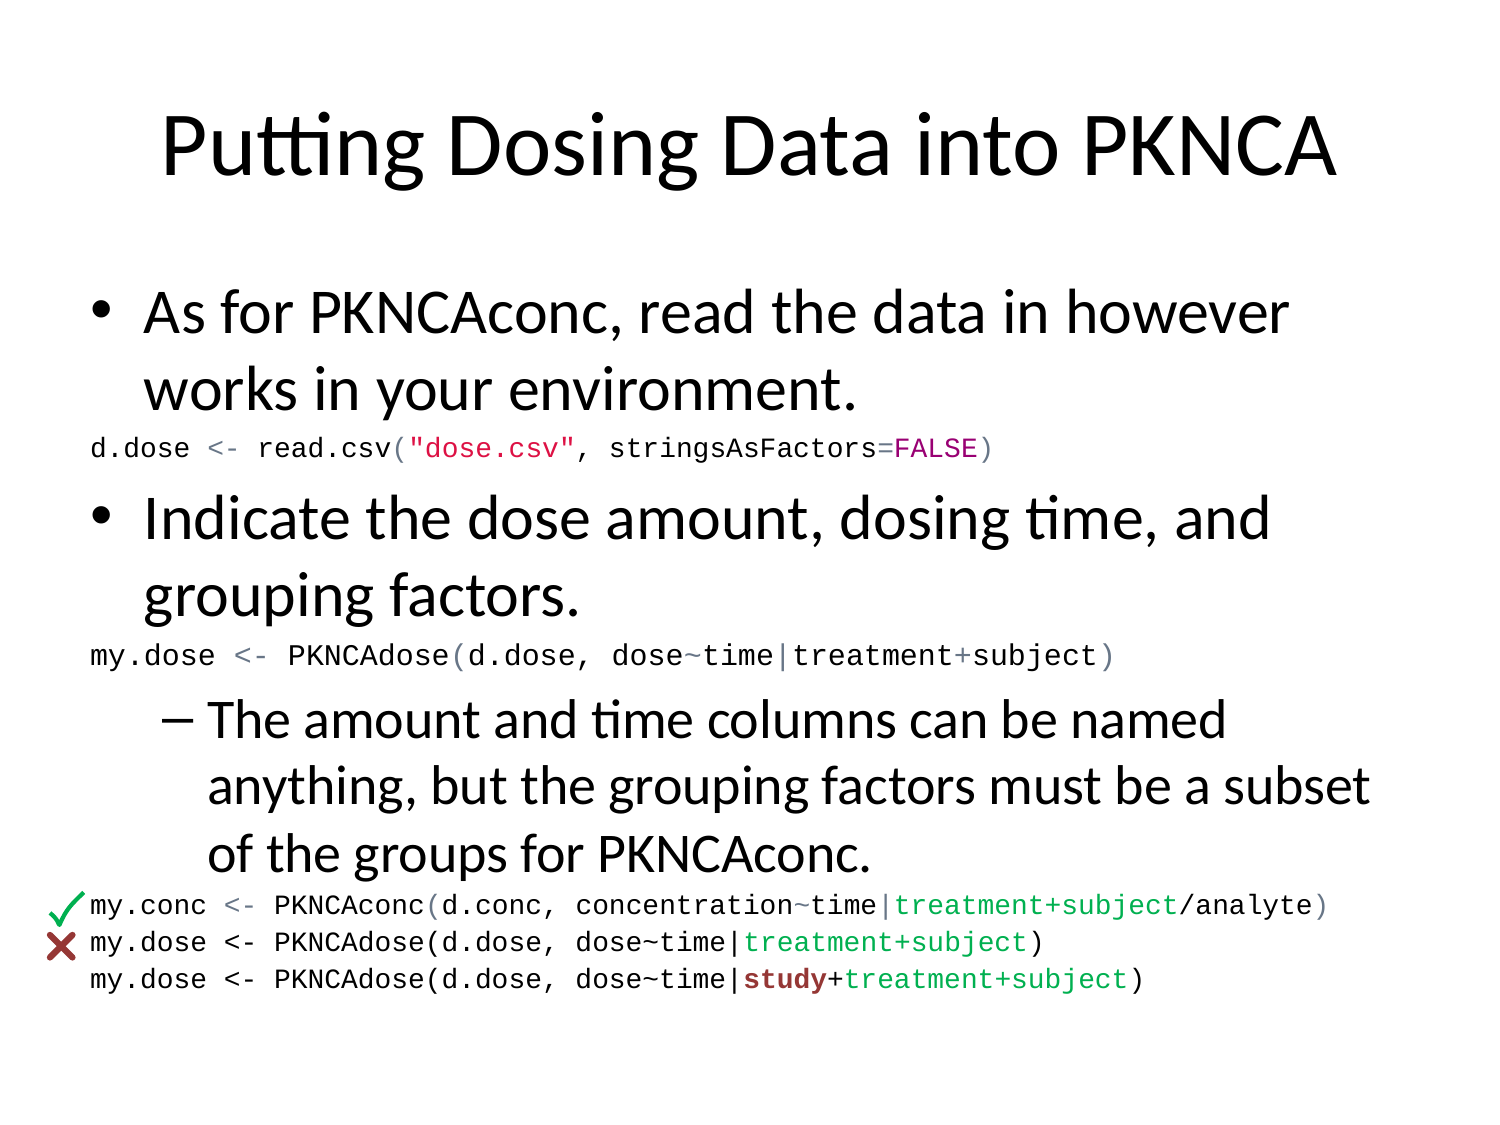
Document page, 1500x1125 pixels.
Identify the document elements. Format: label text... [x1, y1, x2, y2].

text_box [49, 934, 73, 958]
list As for PKNCAconc, read the data in however works in your environment. d.dose <- read.csv("dose.csv", stringsAsFactors=FALSE) Indicate the dose amount, dosing time, and grouping factors. my.dose <- PKNCAdose(d.dose, dose~time|treatment+subject) The amount and time columns can be named anything, but the grouping factors must be a subset of the groups for PKNCAconc. my.conc <- PKNCAconc(d.conc, concentration~time|treatment+subject/analyte) my.dose <- PKNCAdose(d.dose, dose~time|treatment+subject) my.dose <- PKNCAdose(d.dose, dose~time|study+treatment+subject) [75, 262, 1425, 1005]
title Putting Dosing Data into PKNCA [75, 45, 1425, 233]
text_box [48, 890, 86, 928]
